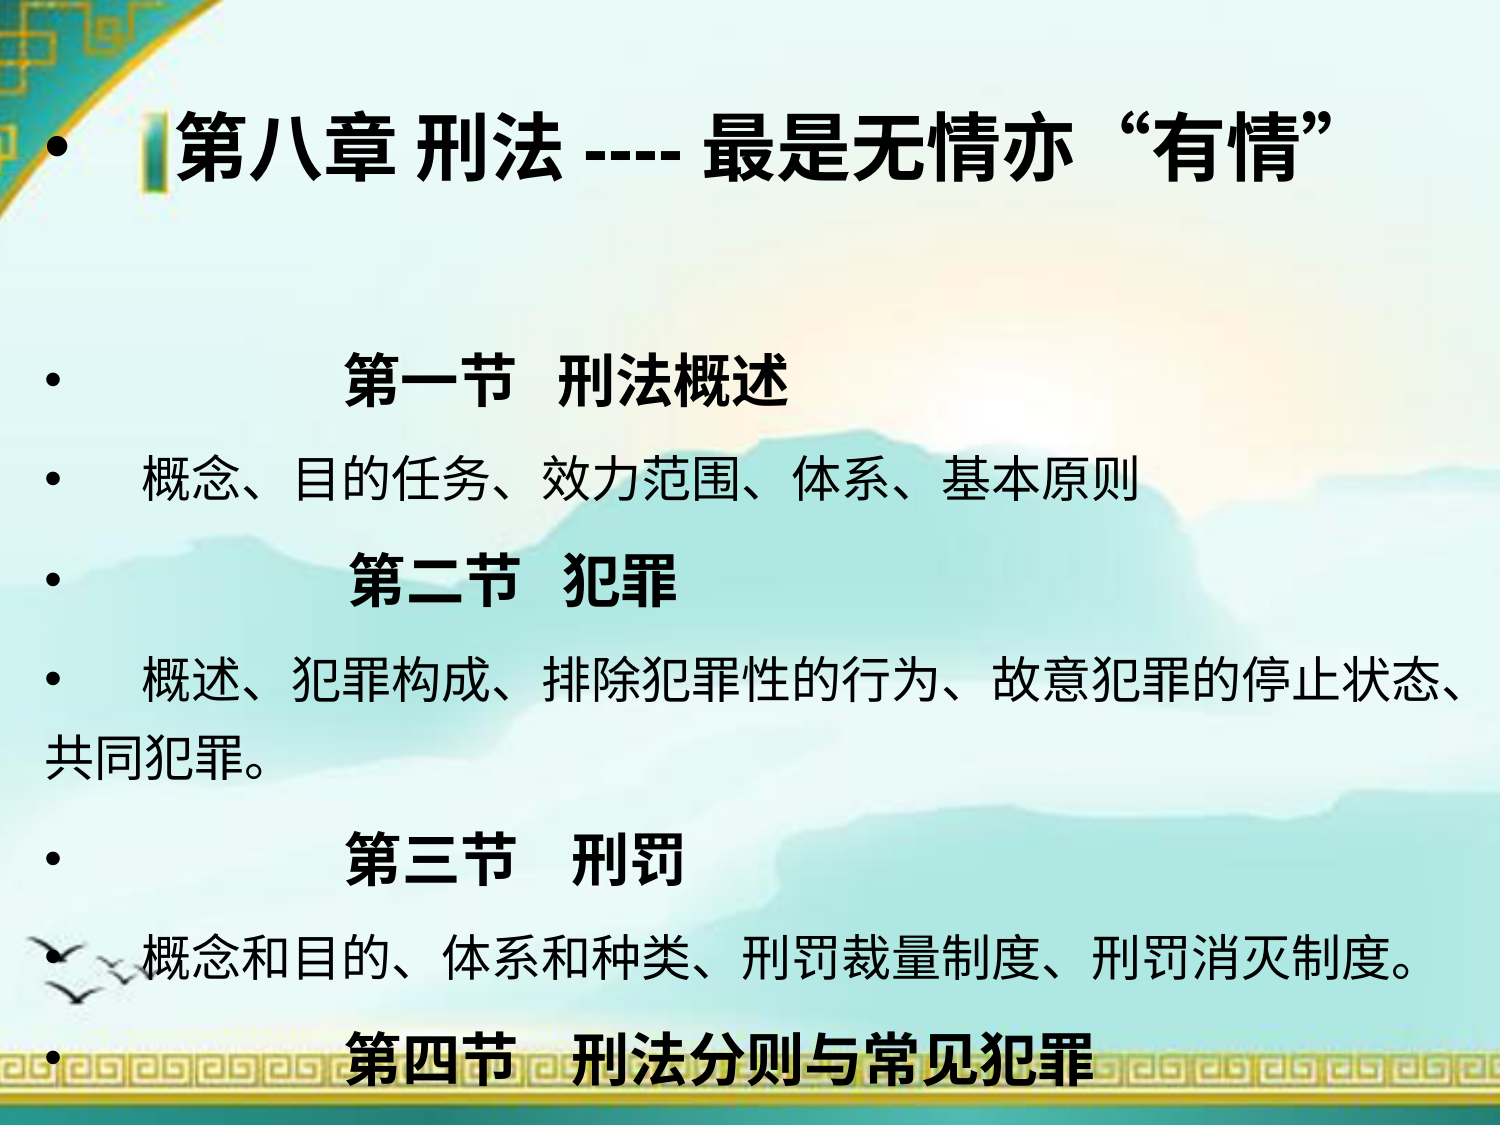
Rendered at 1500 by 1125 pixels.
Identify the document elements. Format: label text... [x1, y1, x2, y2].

list 第八章 刑法----最是无情亦“有情” 第一节 刑法概述 概念、目的任务、效力范围、体系、基本原则 第二节 犯罪 概述、犯罪构成、排除犯罪性的行为、故意犯罪的停止状态、共同犯罪。 第三节 刑罚 概念和目的、体系和种类、刑罚裁量制度、刑罚消灭制度。 第四节 刑法分则与常见犯罪 概述、常见具体犯罪。 [29, 66, 1471, 1125]
picture [0, 0, 1500, 1125]
